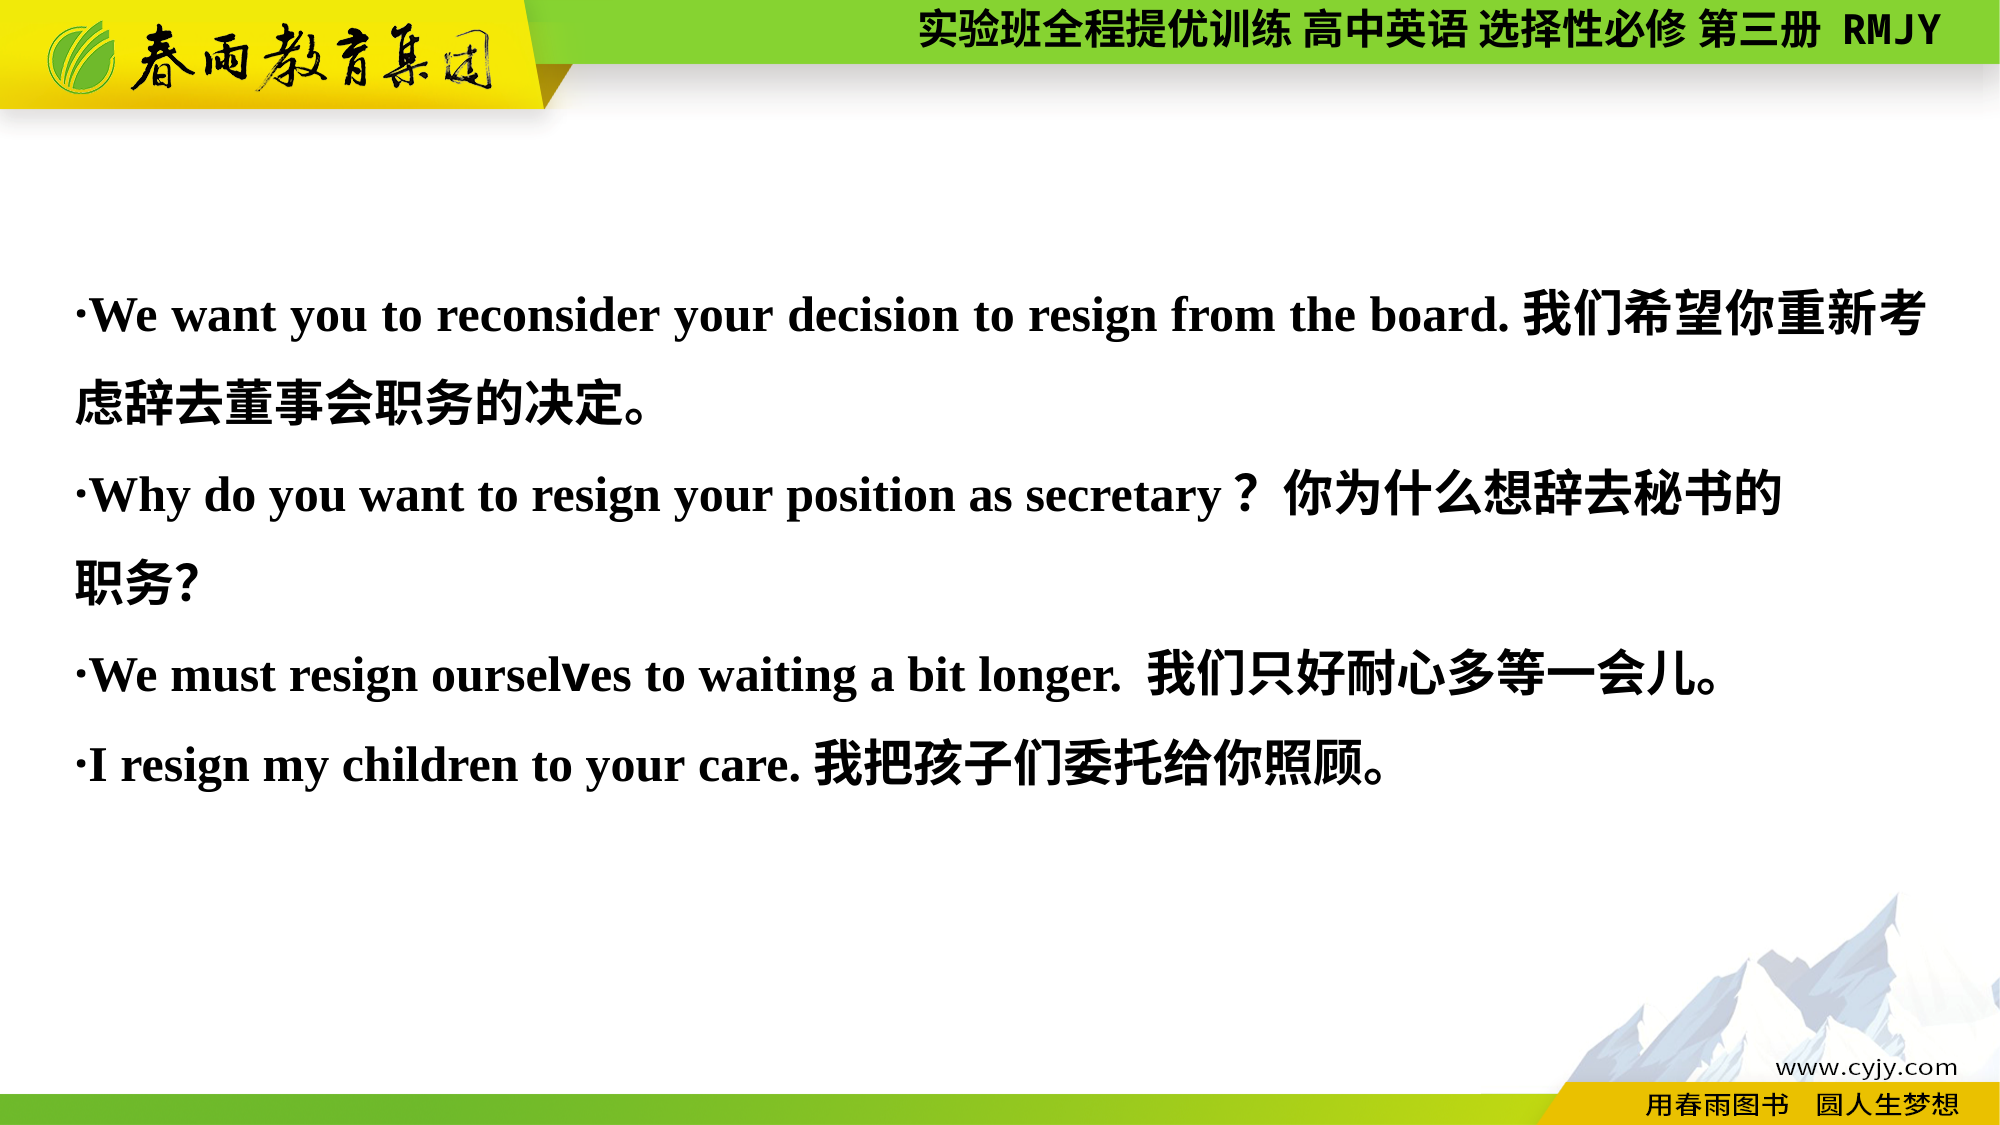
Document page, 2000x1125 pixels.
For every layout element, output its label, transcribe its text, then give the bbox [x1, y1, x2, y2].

list ·We want you to reconsider your decision to resign from the board.我们希望你重新考虑辞去董事会职务的决定。 ·Why do you want to resign your position as secretary？你为什么想辞去秘书的 职务？ ·We must resign ourselves to waiting a bit longer. 我们只好耐心多等一会儿。 ·I resign my children to your care.我把孩子们委托给你照顾。 [59, 243, 1944, 804]
picture [0, 0, 2000, 1125]
